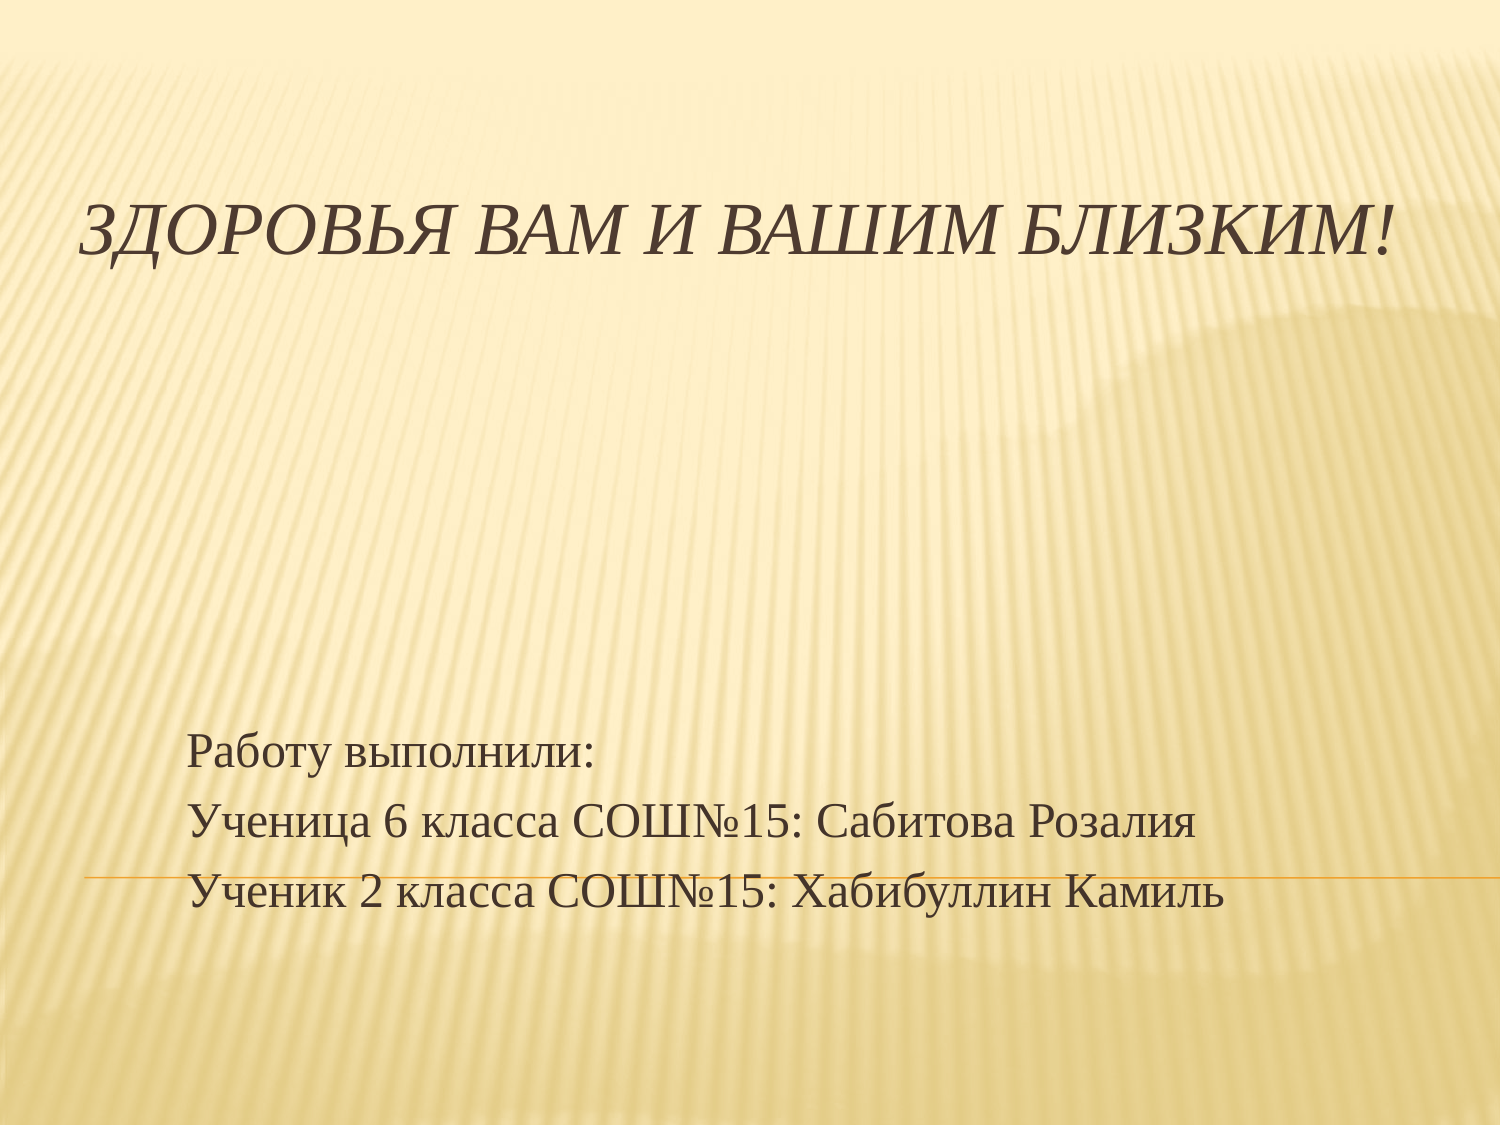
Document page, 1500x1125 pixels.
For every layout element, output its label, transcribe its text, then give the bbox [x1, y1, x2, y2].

subtitle Работу выполнили: Ученица 6 класса СОШ№15: Сабитова Розалия Ученик 2 класса СОШ№15: Хабибуллин Камиль [171, 637, 1341, 925]
title Здоровья Вам и Вашим близким! [64, 172, 1447, 591]
